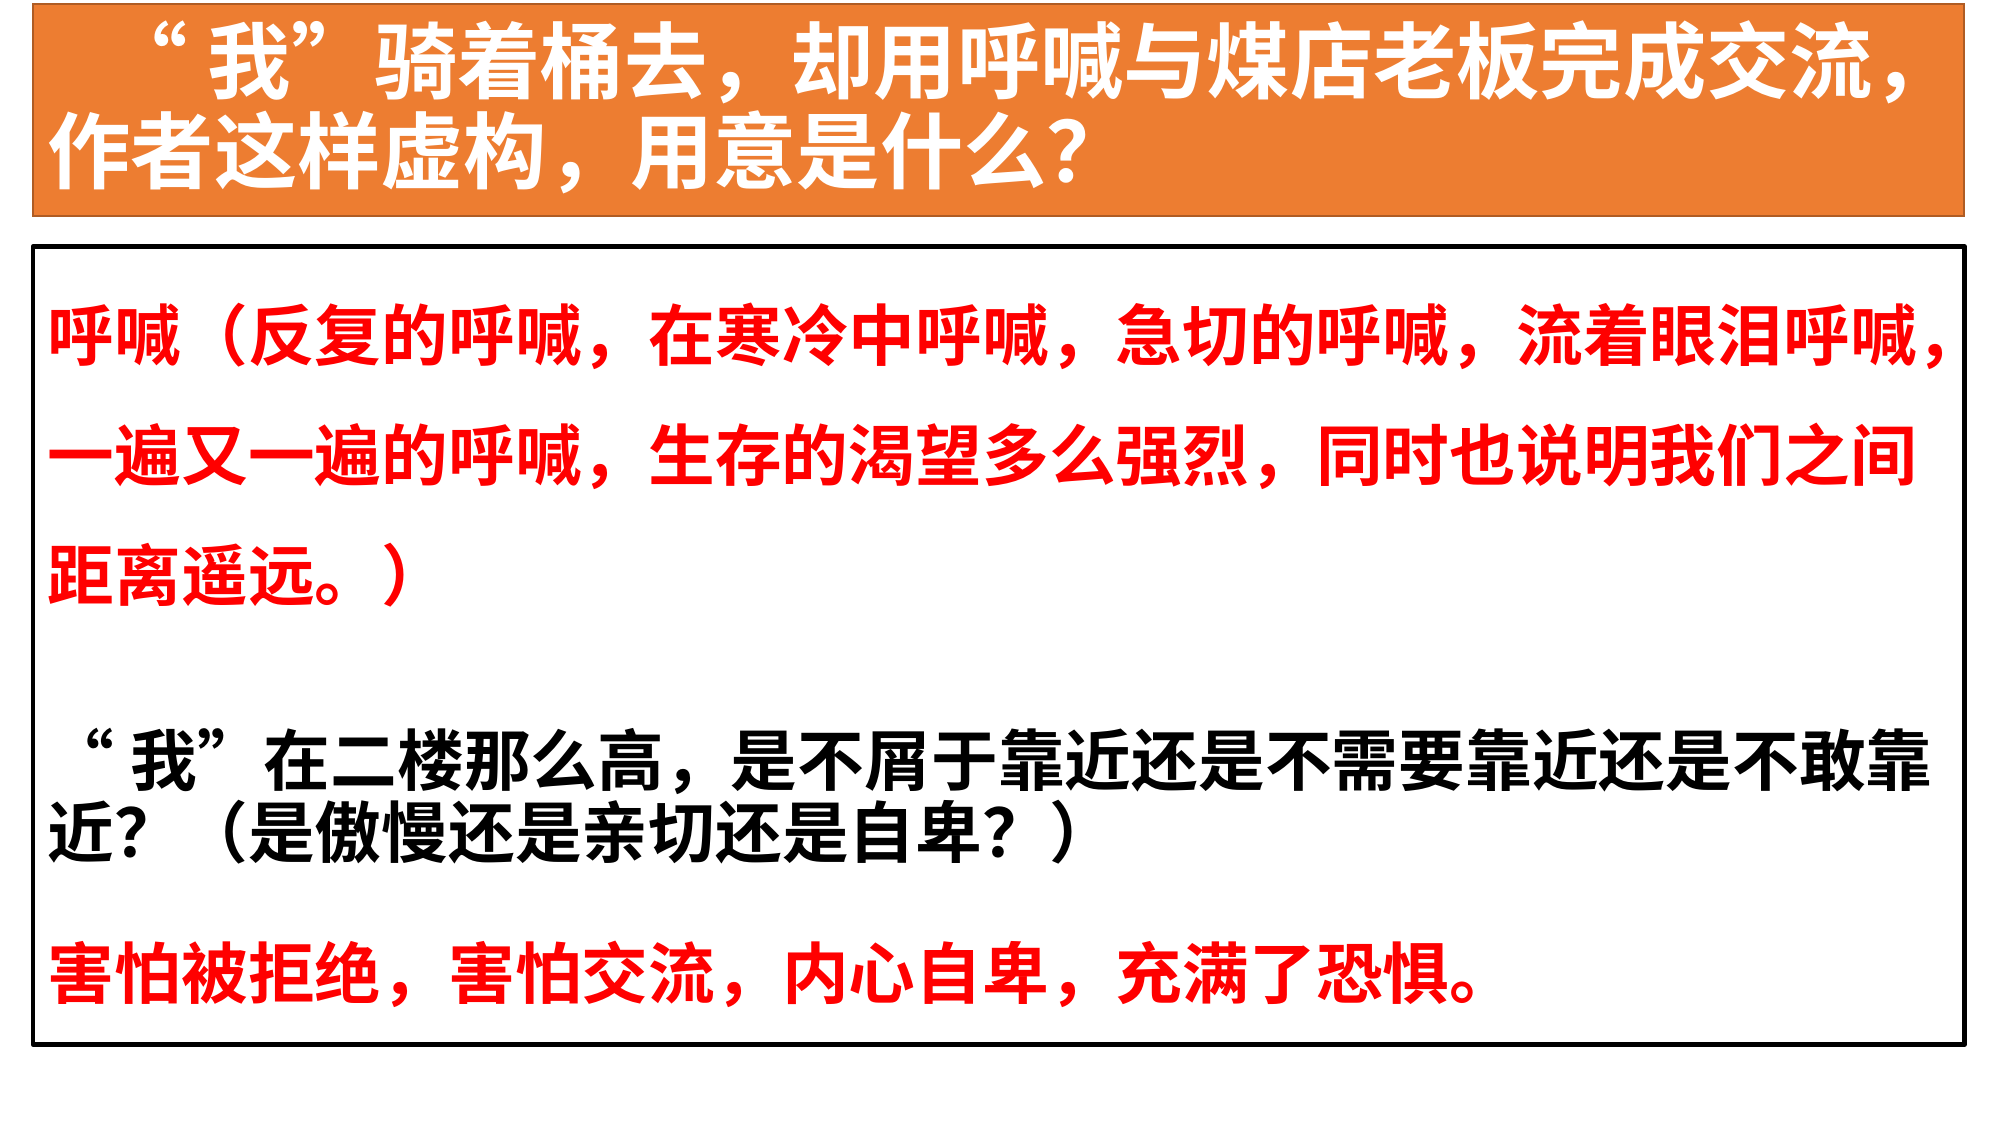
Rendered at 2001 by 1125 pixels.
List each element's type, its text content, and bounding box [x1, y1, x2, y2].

list 呼喊（反复的呼喊，在寒冷中呼喊，急切的呼喊，流着眼泪呼喊，一遍又一遍的呼喊，生存的渴望多么强烈，同时也说明我们之间距离遥远。） “我”在二楼那么高，是不屑于靠近还是不需要靠近还是不敢靠近？（是傲慢还是亲切还是自卑？） 害怕被拒绝，害怕交流，内心自卑，充满了恐惧。 [32, 246, 1965, 1045]
title “我”骑着桶去，却用呼喊与煤店老板完成交流，作者这样虚构，用意是什么？ [32, 3, 1965, 217]
